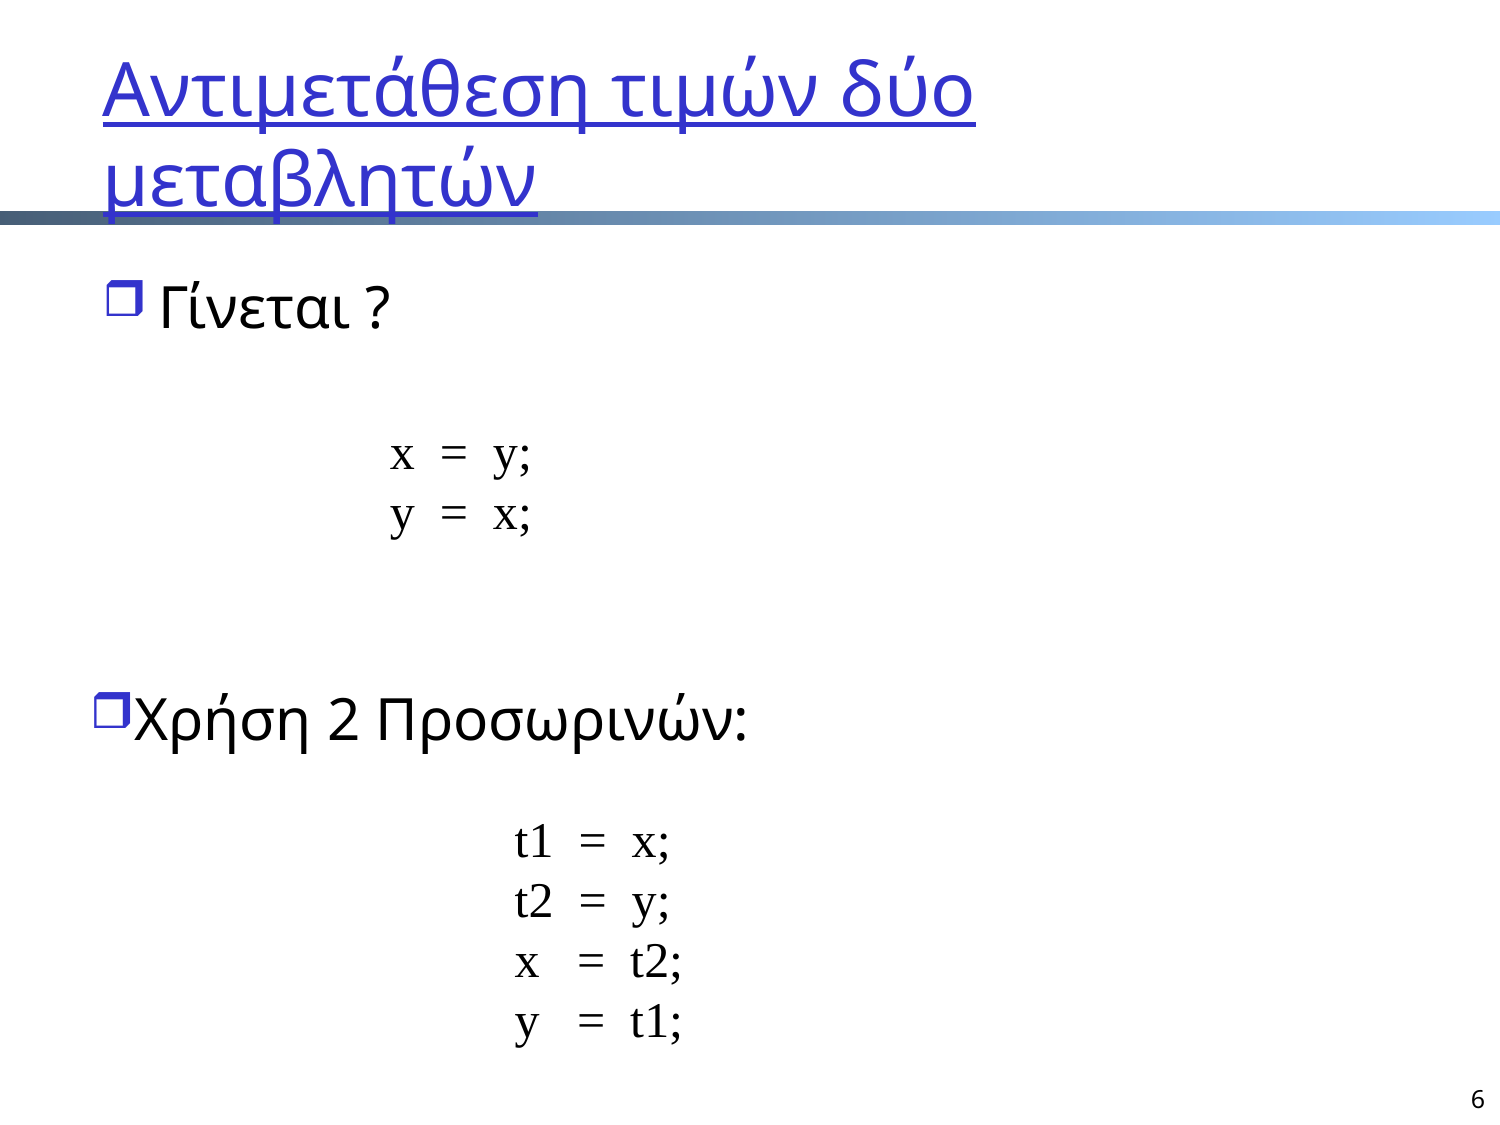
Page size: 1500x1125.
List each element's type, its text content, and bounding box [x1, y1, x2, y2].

list Γίνεται ? [87, 262, 1363, 350]
title Αντιμετάθεση τιμών δύο μεταβλητών [87, 37, 1363, 225]
slide_number 6 [1150, 1049, 1500, 1125]
text_box x = y; y = x; [375, 412, 548, 548]
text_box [82, 674, 757, 1058]
